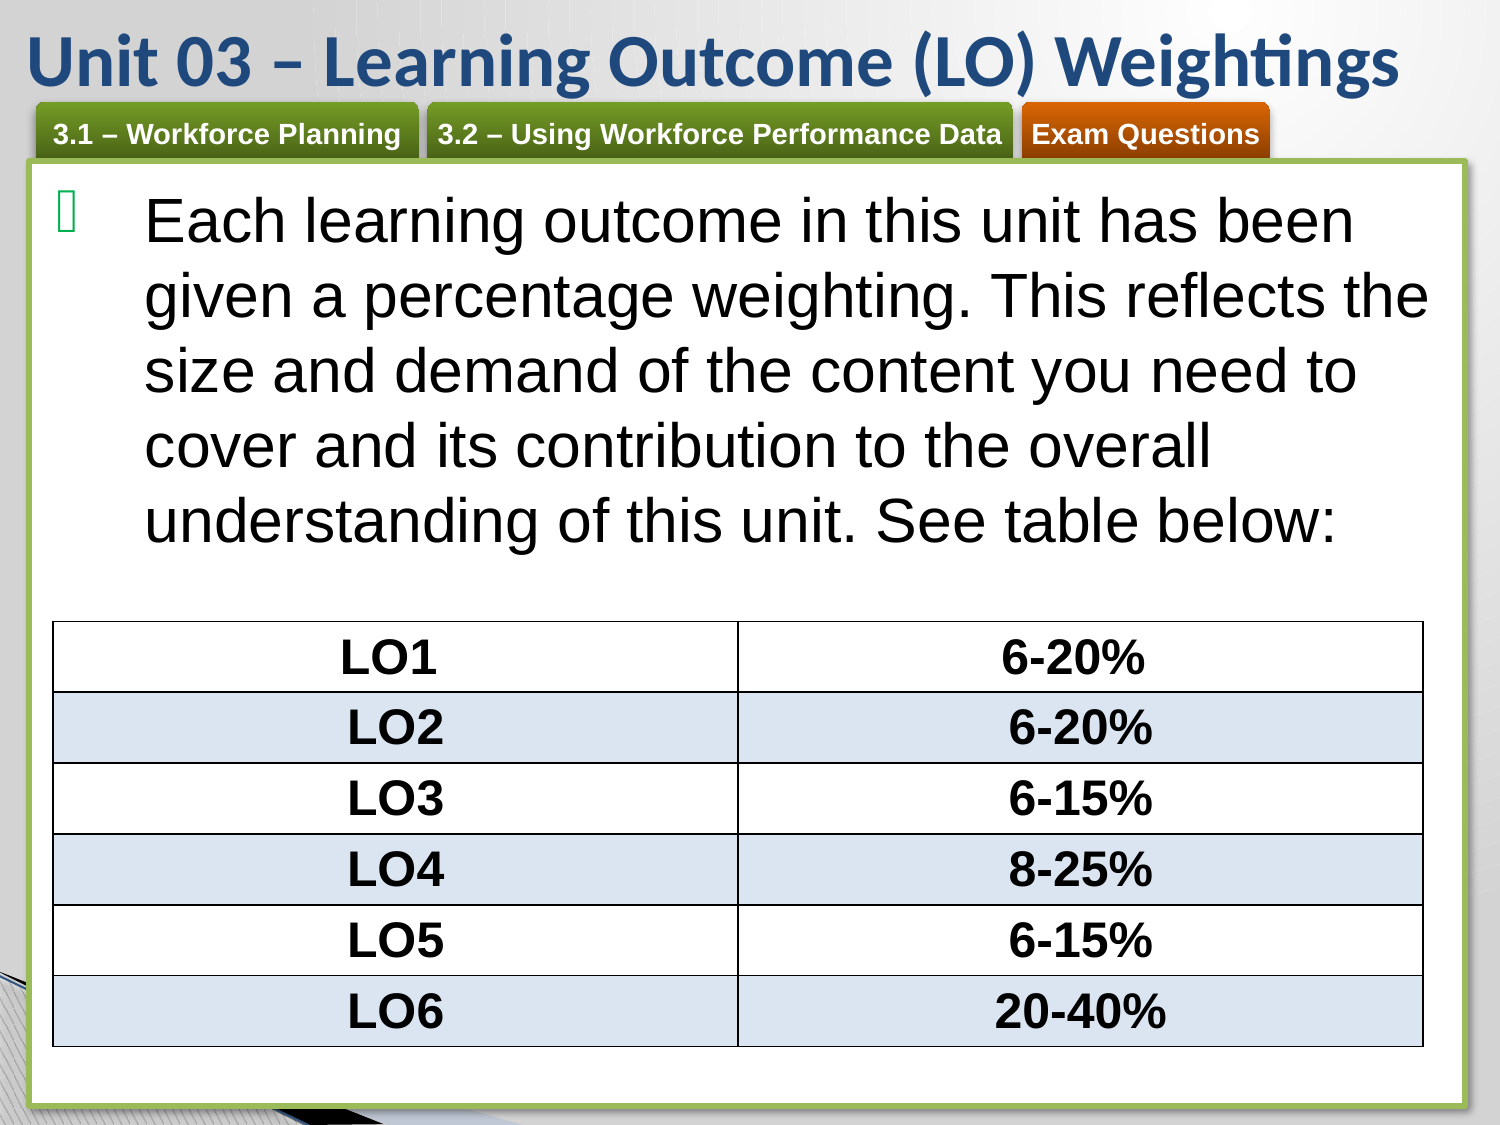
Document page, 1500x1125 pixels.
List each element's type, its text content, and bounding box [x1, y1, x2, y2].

table_cell LO2 [54, 693, 737, 762]
table_header 6-20% [739, 622, 1422, 691]
table_header LO1 [54, 622, 737, 691]
table_cell 20-40% [739, 976, 1422, 1046]
text_box Each learning outcome in this unit has been given a percentage weighting. This reflects the size and demand of the content you need to cover and its contribution to the overall understanding of this unit. See table below: [41, 172, 1447, 563]
table_cell 6-15% [739, 906, 1422, 975]
picture [281, 1114, 303, 1125]
table_cell 6-15% [739, 764, 1422, 833]
title Unit 03 – Learning Outcome (LO) Weightings [11, 11, 1465, 102]
table_cell LO5 [54, 906, 737, 975]
table_cell 6-20% [739, 693, 1422, 762]
table_cell LO6 [54, 976, 737, 1046]
table_cell LO4 [54, 835, 737, 904]
table_cell 8-25% [739, 835, 1422, 904]
table_cell LO3 [54, 764, 737, 833]
